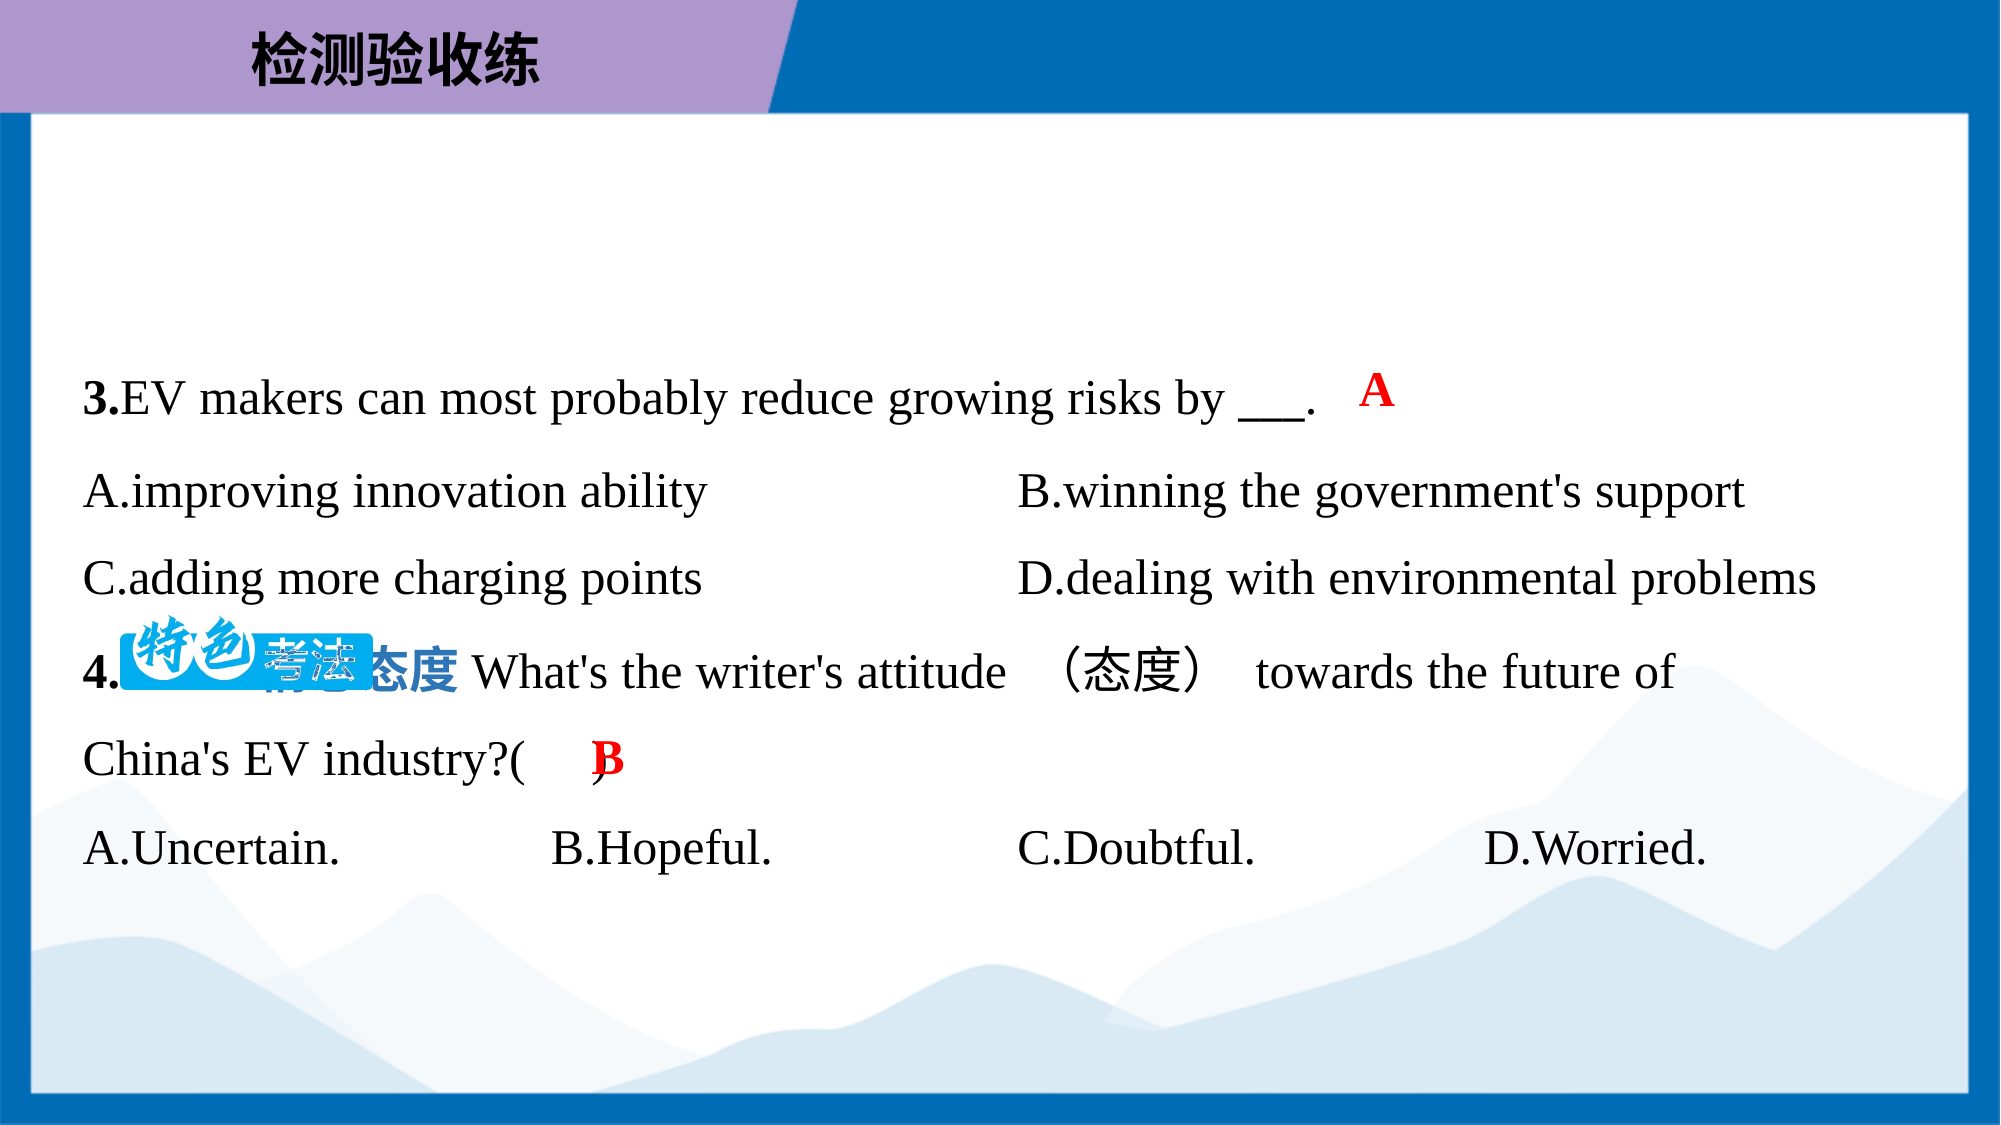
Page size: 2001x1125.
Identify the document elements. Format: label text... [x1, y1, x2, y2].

picture [0, 0, 2000, 1125]
text_box A.improving innovation ability B.winning the government's support C.adding more charging points D.dealing with environmental problems [82, 425, 1917, 596]
text_box B [573, 696, 643, 775]
text_box A [1340, 329, 1414, 408]
text_box A.Uncertain. B.Hopeful. C.Doubtful. D.Worried. [82, 786, 1917, 865]
text_box 3.EV makers can most probably reduce growing risks by ___. [82, 337, 1917, 415]
text_box 4. 情感态度What's the writer's attitude （态度） towards the future of China's EV industry?( ) [82, 606, 1917, 777]
